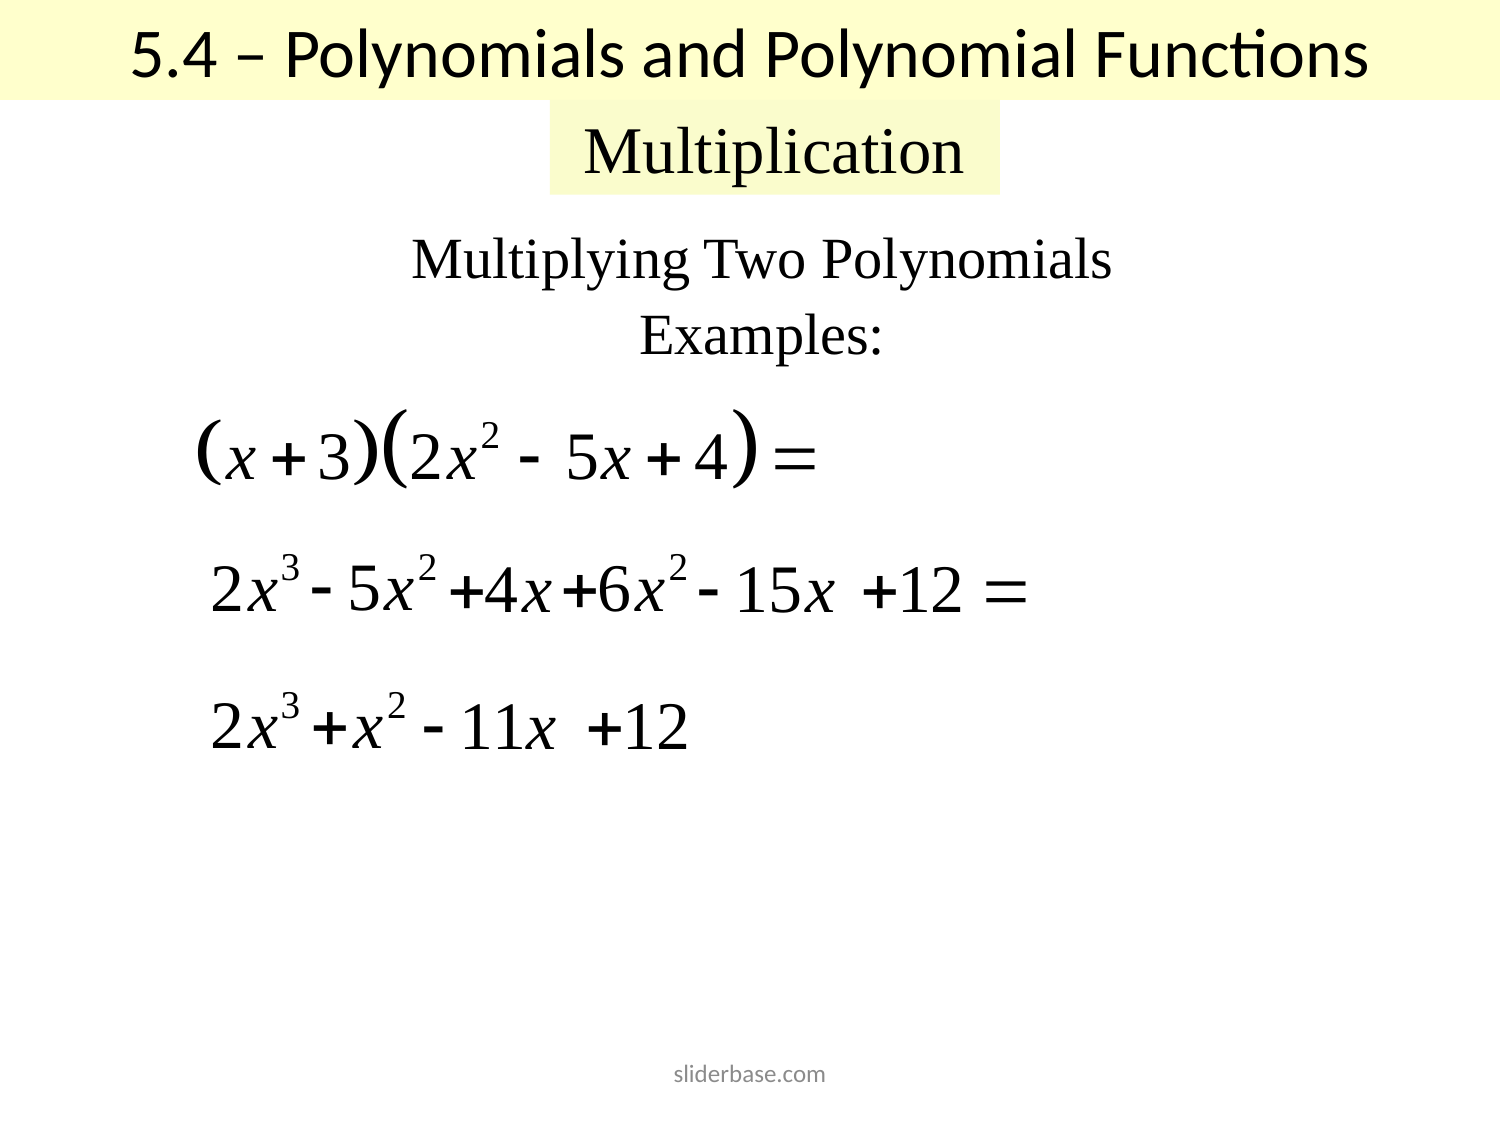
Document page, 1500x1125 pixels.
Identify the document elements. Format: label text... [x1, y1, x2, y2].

text_box Multiplication [549, 99, 1000, 195]
text_box Examples: [618, 289, 907, 374]
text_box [299, 537, 448, 629]
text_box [187, 399, 821, 525]
text_box Multiplying Two Polynomials [393, 212, 1132, 298]
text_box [199, 674, 298, 766]
title 5.4 – Polynomials and Polynomial Functions [0, 0, 1500, 100]
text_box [687, 549, 847, 630]
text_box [574, 687, 700, 762]
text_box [299, 674, 419, 766]
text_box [199, 537, 297, 629]
footer sliderbase.com [512, 1042, 988, 1103]
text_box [549, 537, 703, 629]
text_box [849, 549, 1031, 624]
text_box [412, 687, 572, 767]
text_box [437, 549, 544, 630]
